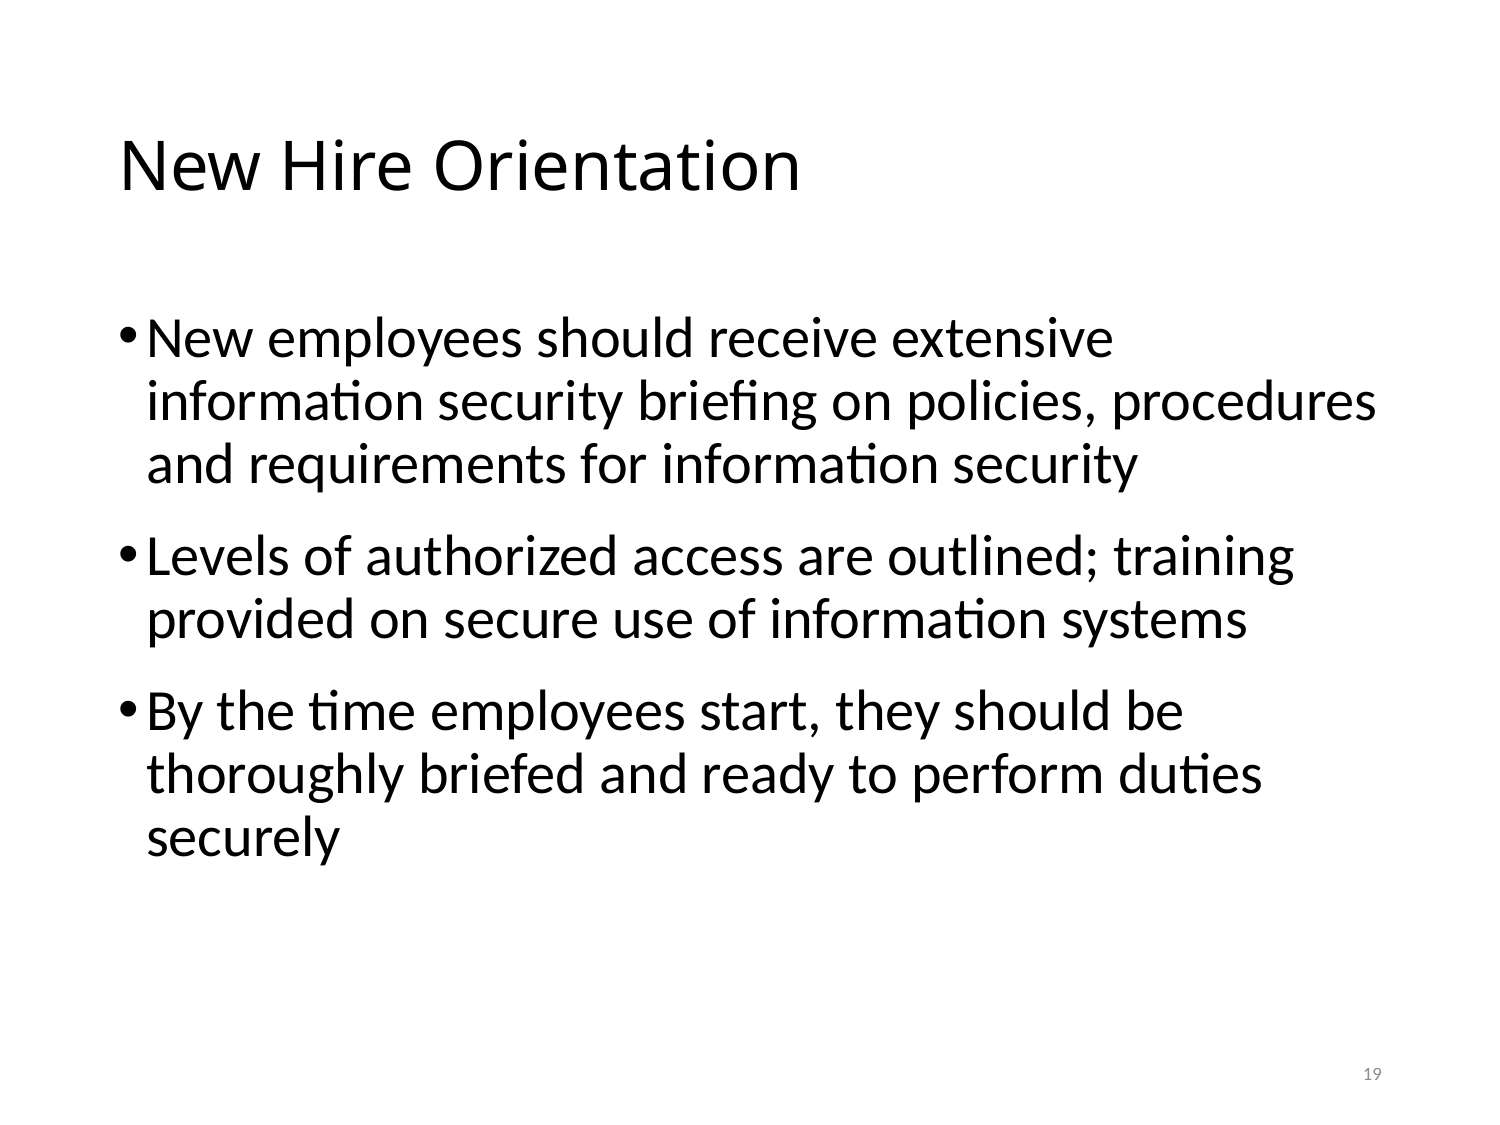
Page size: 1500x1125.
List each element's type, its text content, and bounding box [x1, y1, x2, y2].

list New employees should receive extensive information security briefing on policies, procedures and requirements for information security Levels of authorized access are outlined; training provided on secure use of information systems By the time employees start, they should be thoroughly briefed and ready to perform duties securely [103, 299, 1397, 1014]
title New Hire Orientation [103, 59, 1397, 278]
slide_number 19 [1059, 1042, 1397, 1103]
